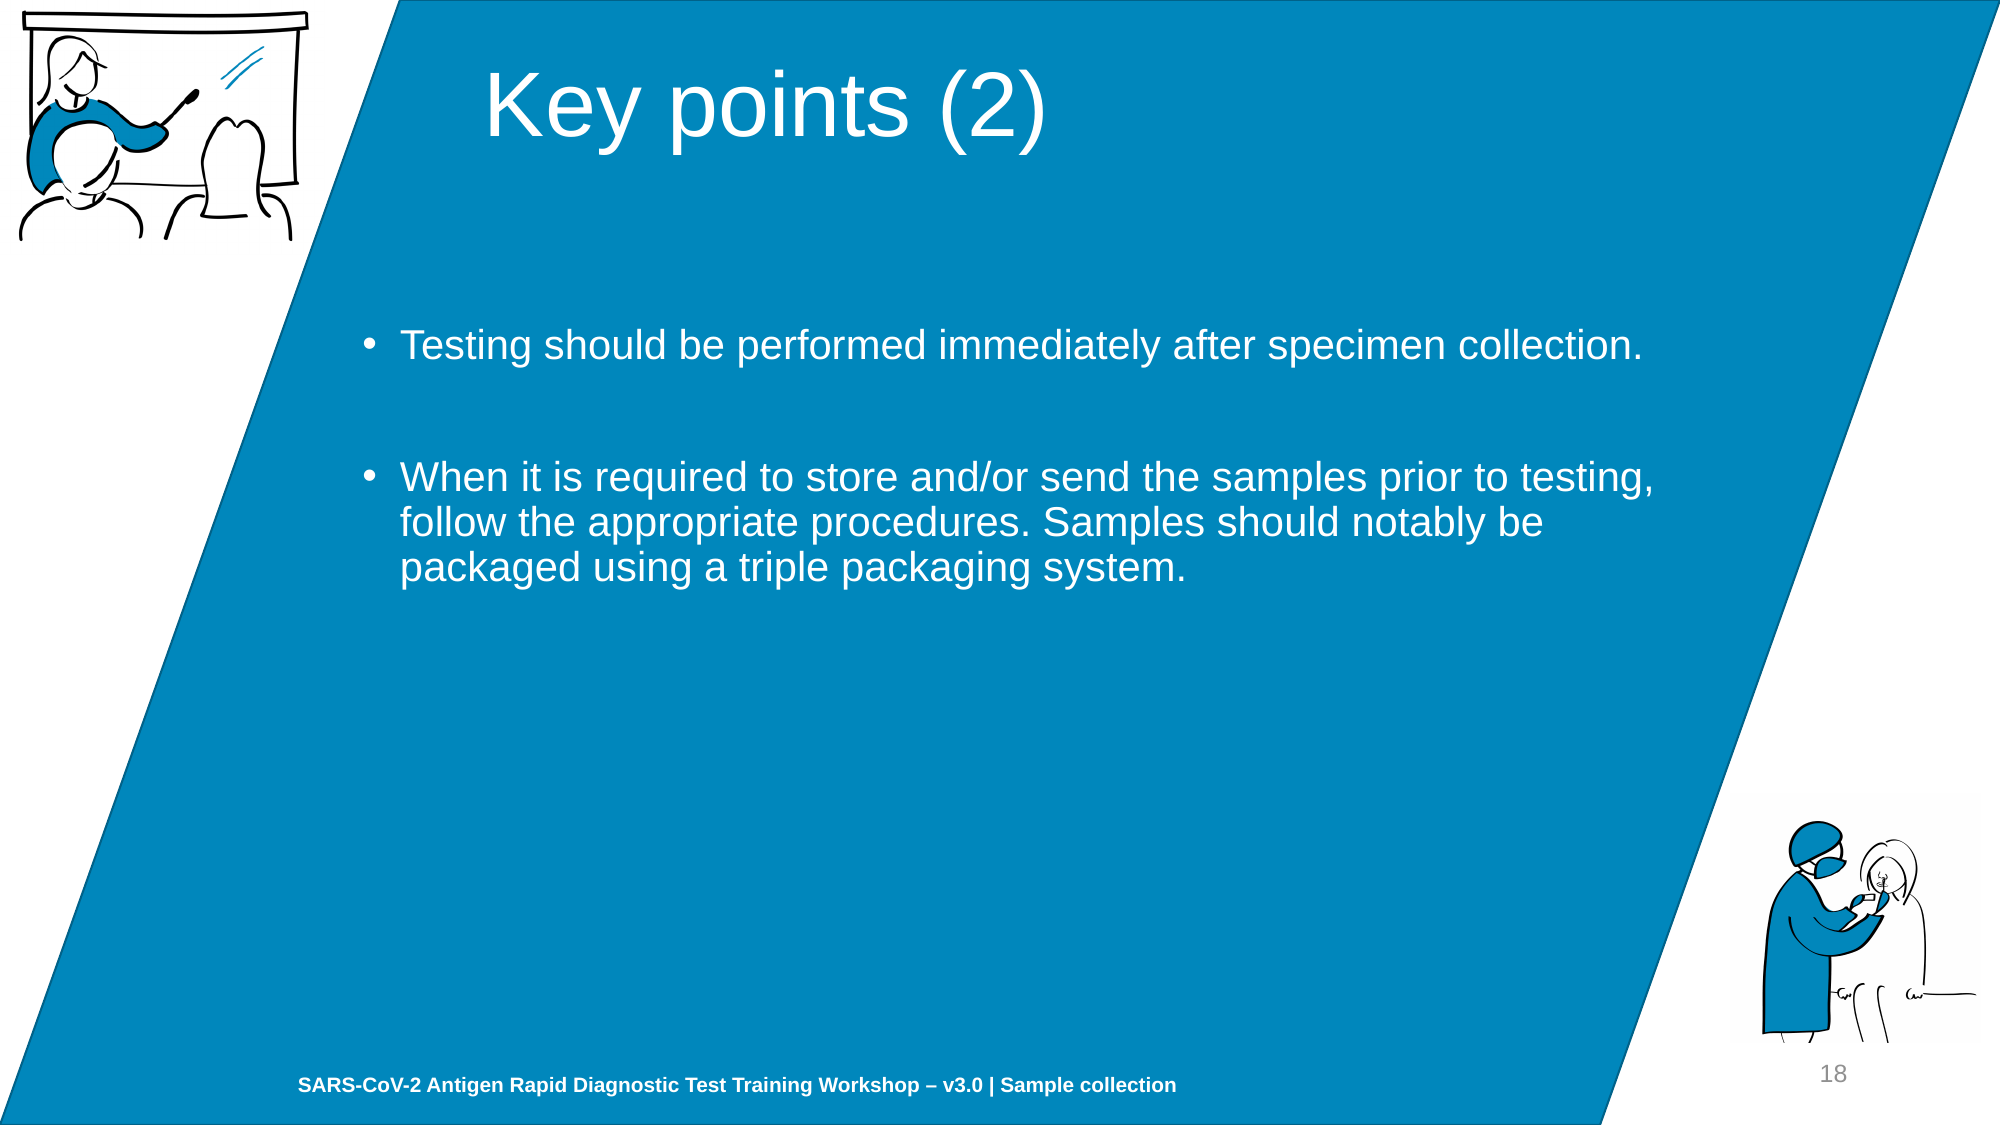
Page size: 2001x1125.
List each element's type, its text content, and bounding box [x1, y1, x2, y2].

text_box Testing should be performed immediately after specimen collection. When it is required to store and/or send the samples prior to testing, follow the appropriate procedures. Samples should notably be packaged using a triple packaging system. [347, 316, 1711, 1045]
slide_number 18 [1609, 1042, 1863, 1103]
text_box [0, 0, 2000, 1125]
picture [1730, 792, 1981, 1043]
picture [0, 0, 326, 255]
text_box Key points (2) [468, 49, 1236, 205]
footer SARS-CoV-2 Antigen Rapid Diagnostic Test Training Workshop – v3.0 | Sample collection [137, 1042, 1338, 1125]
